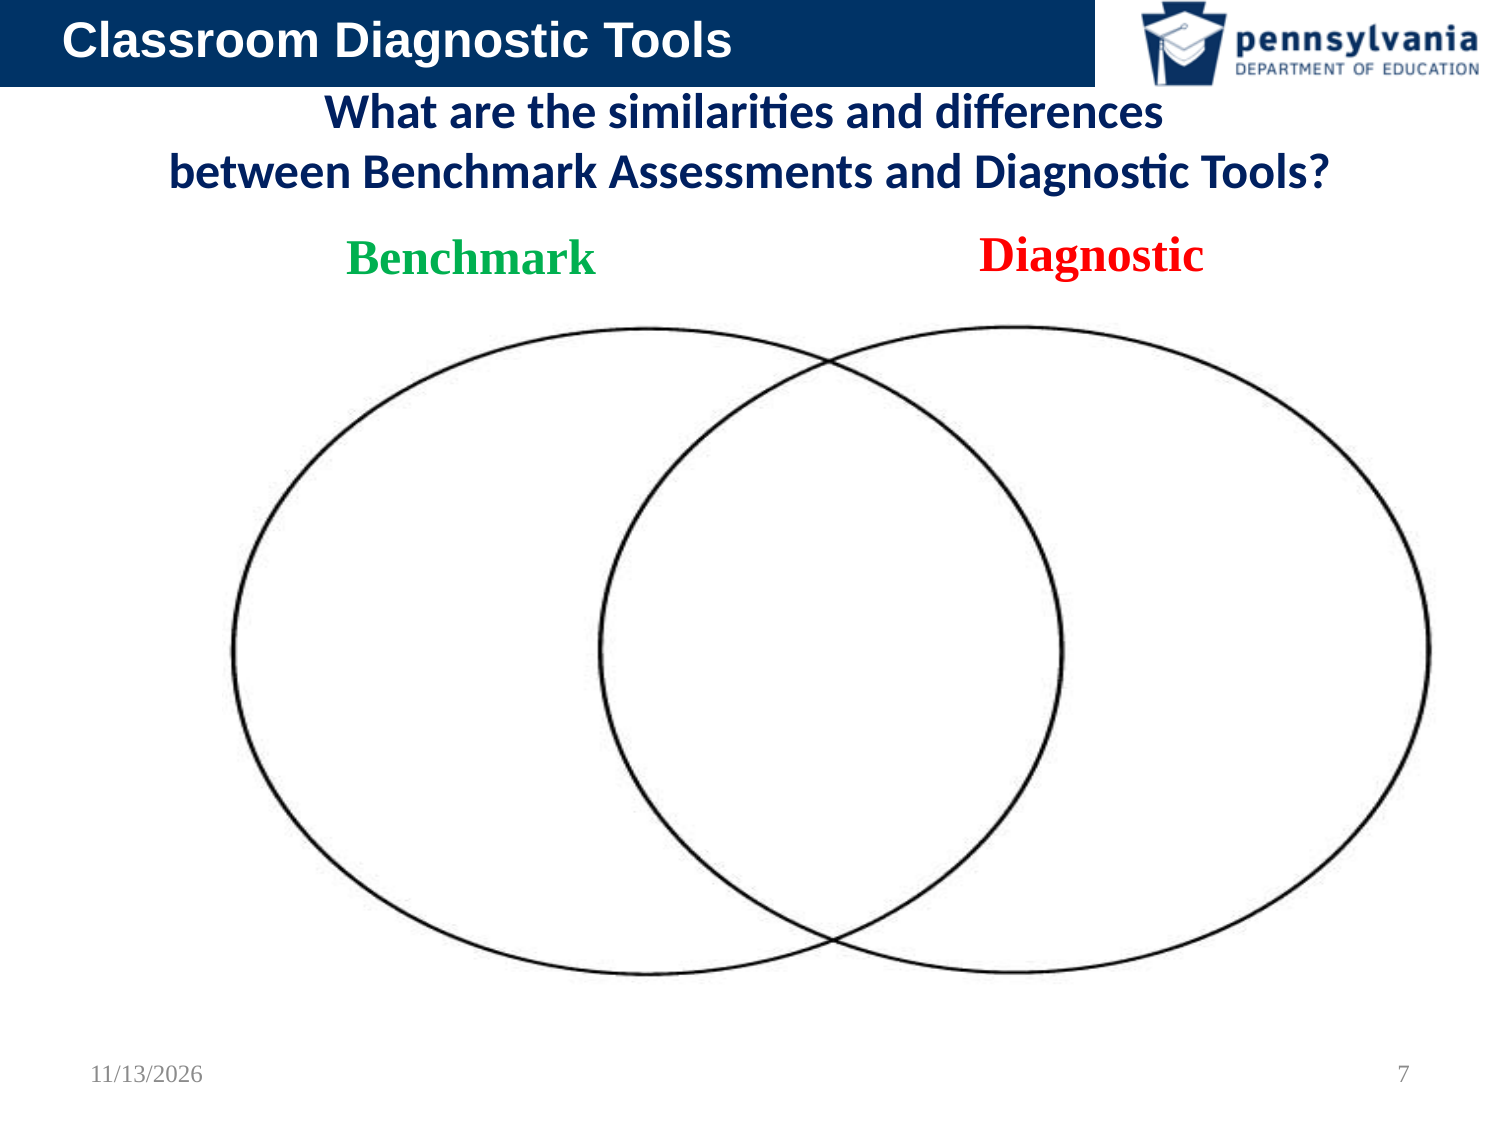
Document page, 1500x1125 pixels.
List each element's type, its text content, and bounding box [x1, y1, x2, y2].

text_box Diagnostic [964, 214, 1235, 260]
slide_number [75, 1042, 425, 1103]
slide_number 7 [1074, 1060, 1425, 1103]
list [221, 262, 1444, 1051]
picture [1134, 0, 1485, 90]
text_box Benchmark [331, 217, 732, 260]
title What are the similarities and differences between Benchmark Assessments and Diagnostic Tools? [74, 44, 1426, 233]
